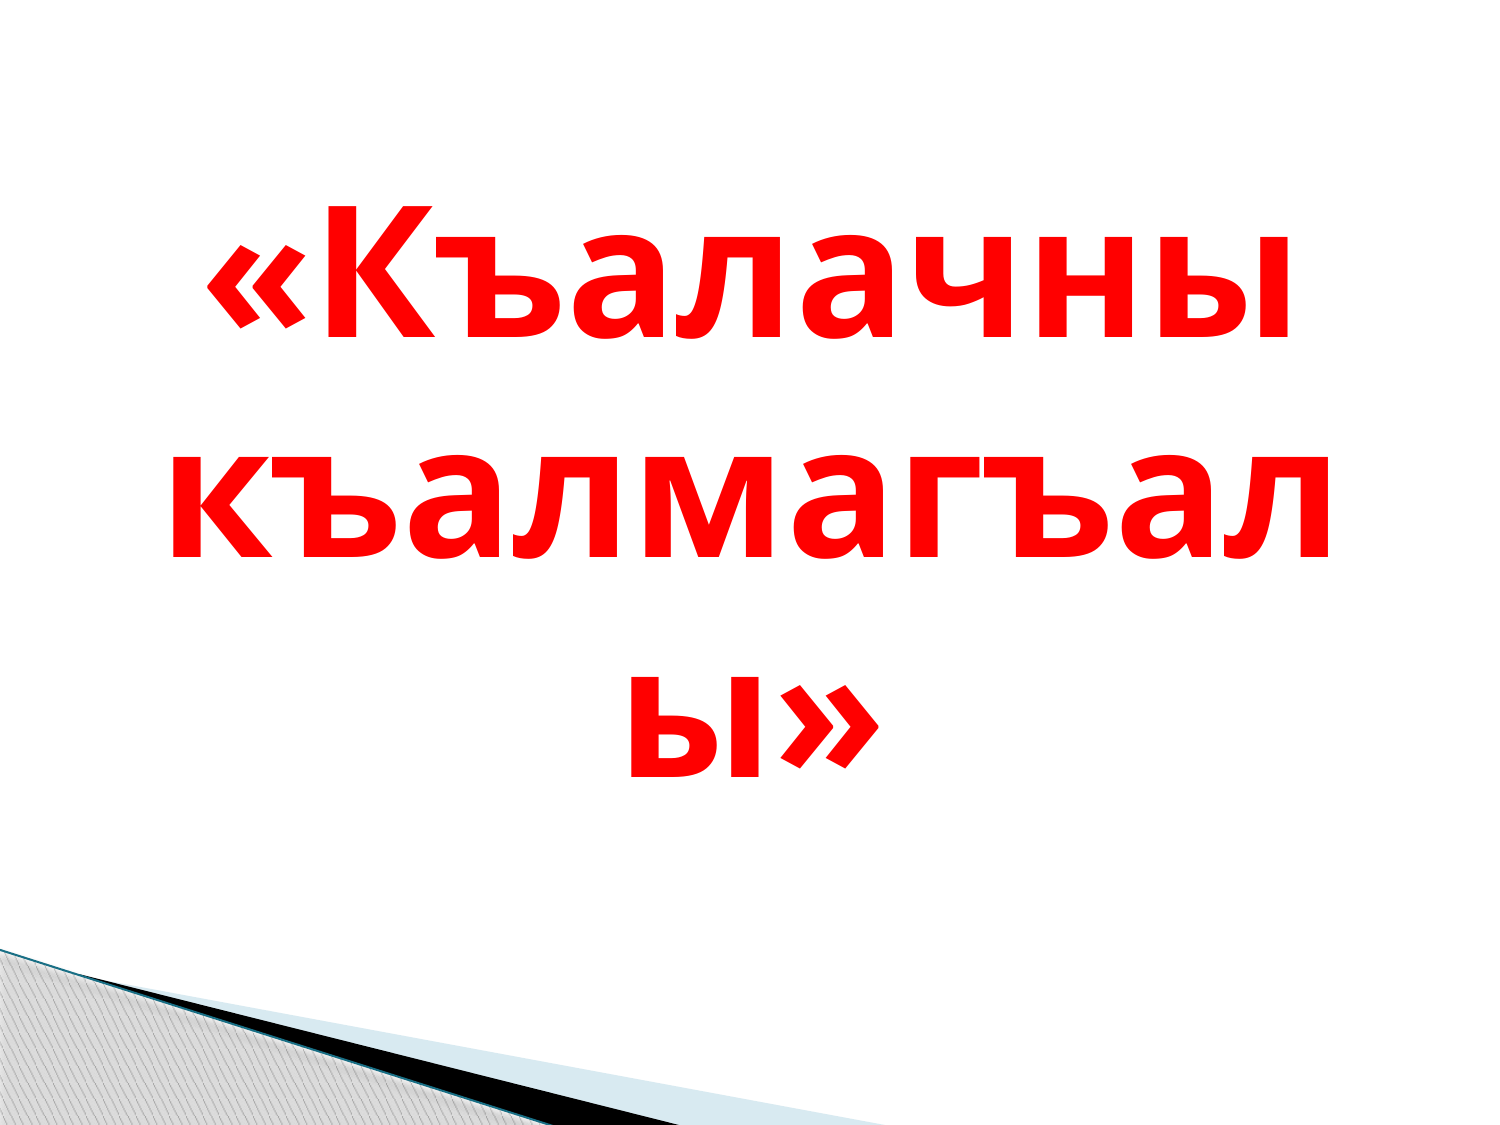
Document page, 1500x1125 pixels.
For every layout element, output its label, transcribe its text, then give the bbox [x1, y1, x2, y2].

title «Къалачны къалмагъалы» [76, 184, 1427, 785]
